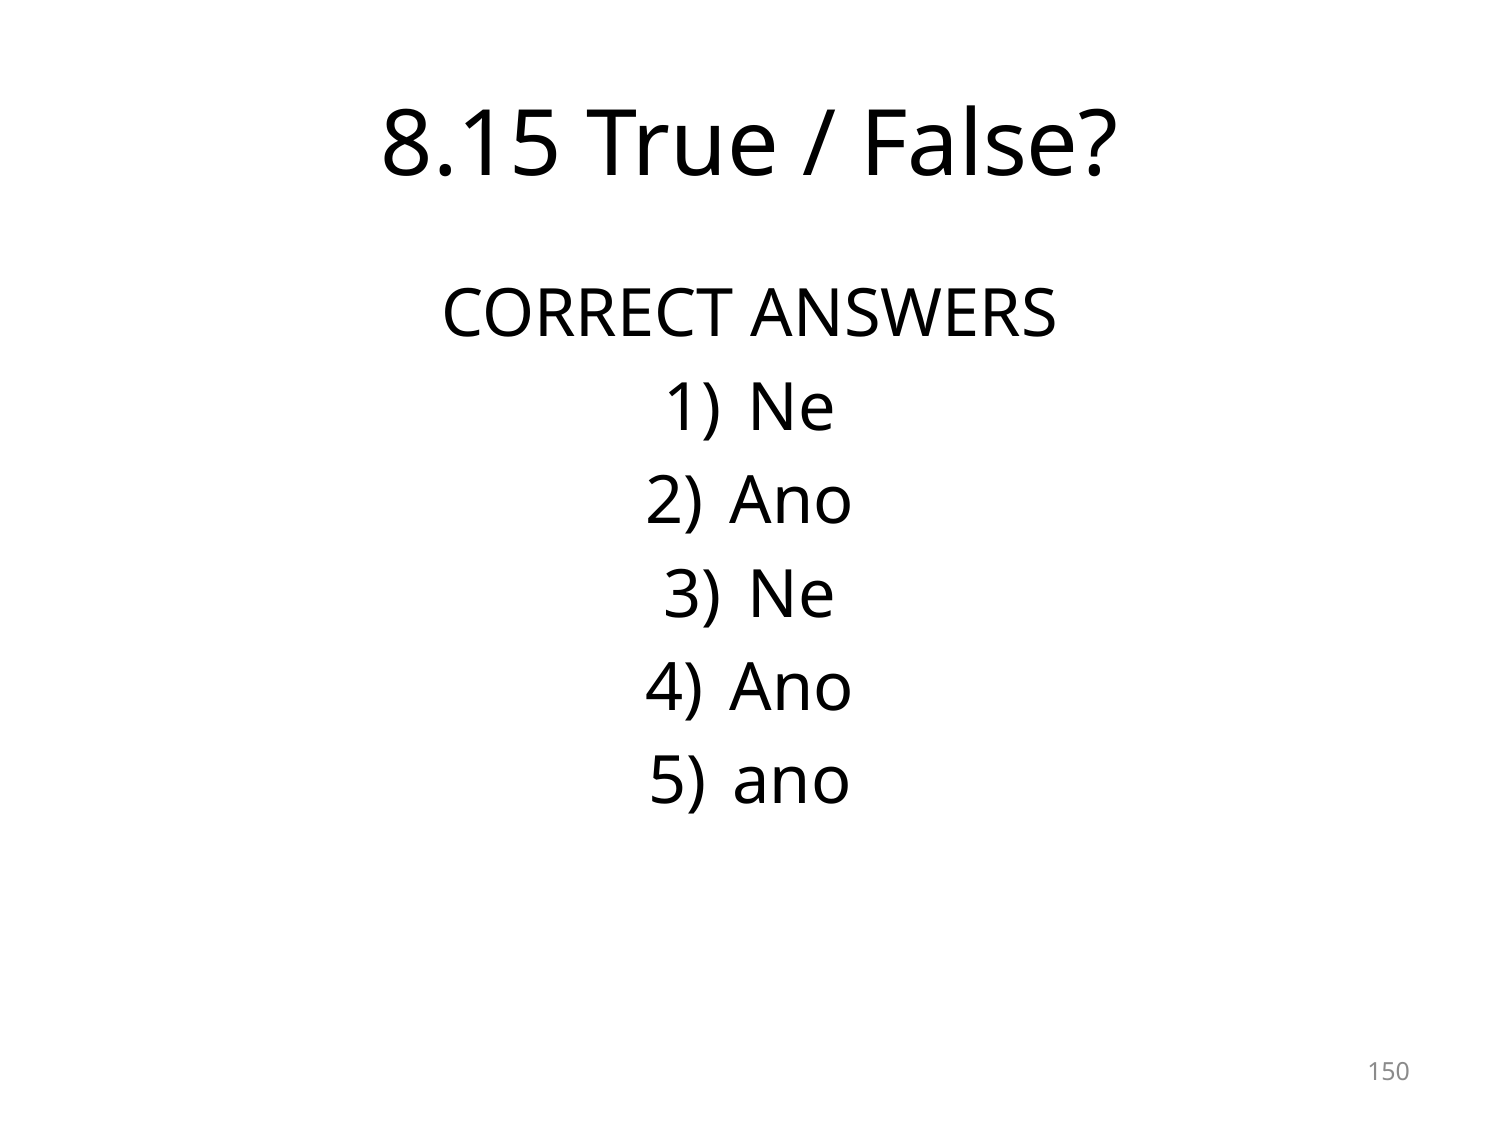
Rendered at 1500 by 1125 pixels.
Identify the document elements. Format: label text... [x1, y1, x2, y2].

title 8.15 True / False? [75, 45, 1425, 233]
slide_number 150 [1074, 1042, 1425, 1103]
list CORRECT ANSWERS Ne Ano Ne Ano ano [75, 262, 1425, 1005]
